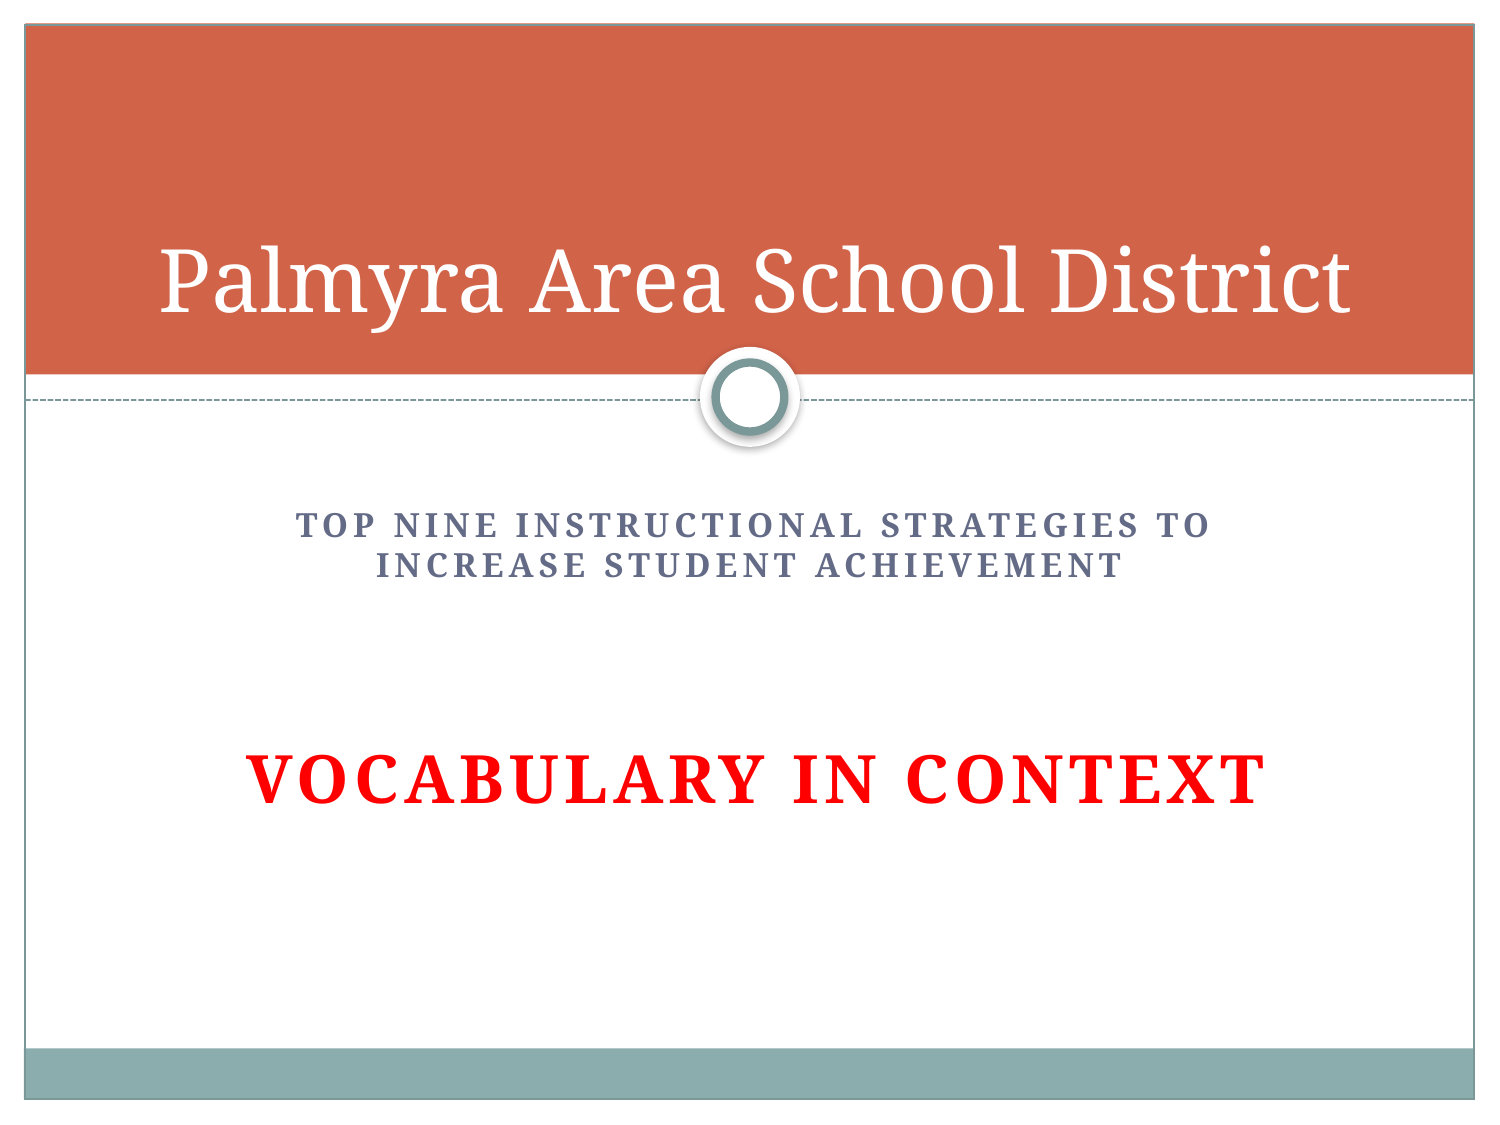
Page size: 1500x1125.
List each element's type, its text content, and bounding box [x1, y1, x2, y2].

title Palmyra Area School District [118, 87, 1394, 338]
list Top Nine instructional strategies to increase student achievement Vocabulary in context [224, 449, 1288, 926]
